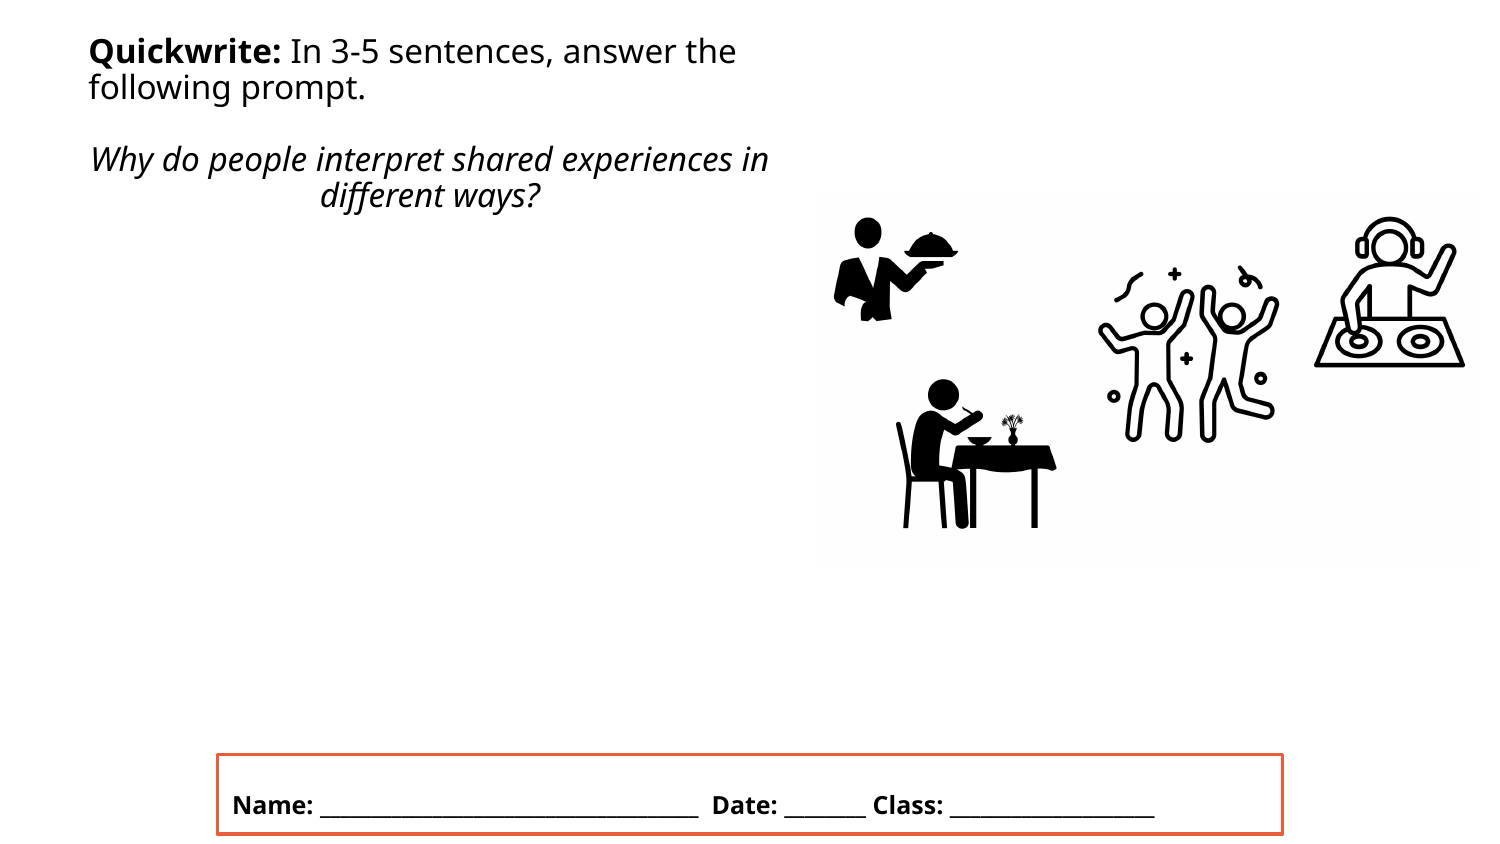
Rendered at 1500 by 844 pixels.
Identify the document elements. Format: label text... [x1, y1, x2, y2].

list Quickwrite: In 3-5 sentences, answer the following prompt. Why do people interpret shared experiences in different ways? [77, 29, 783, 385]
picture [814, 190, 1483, 567]
text_box Name: _____________________________________ Date: ________ Class: ____________________ [217, 754, 1283, 834]
